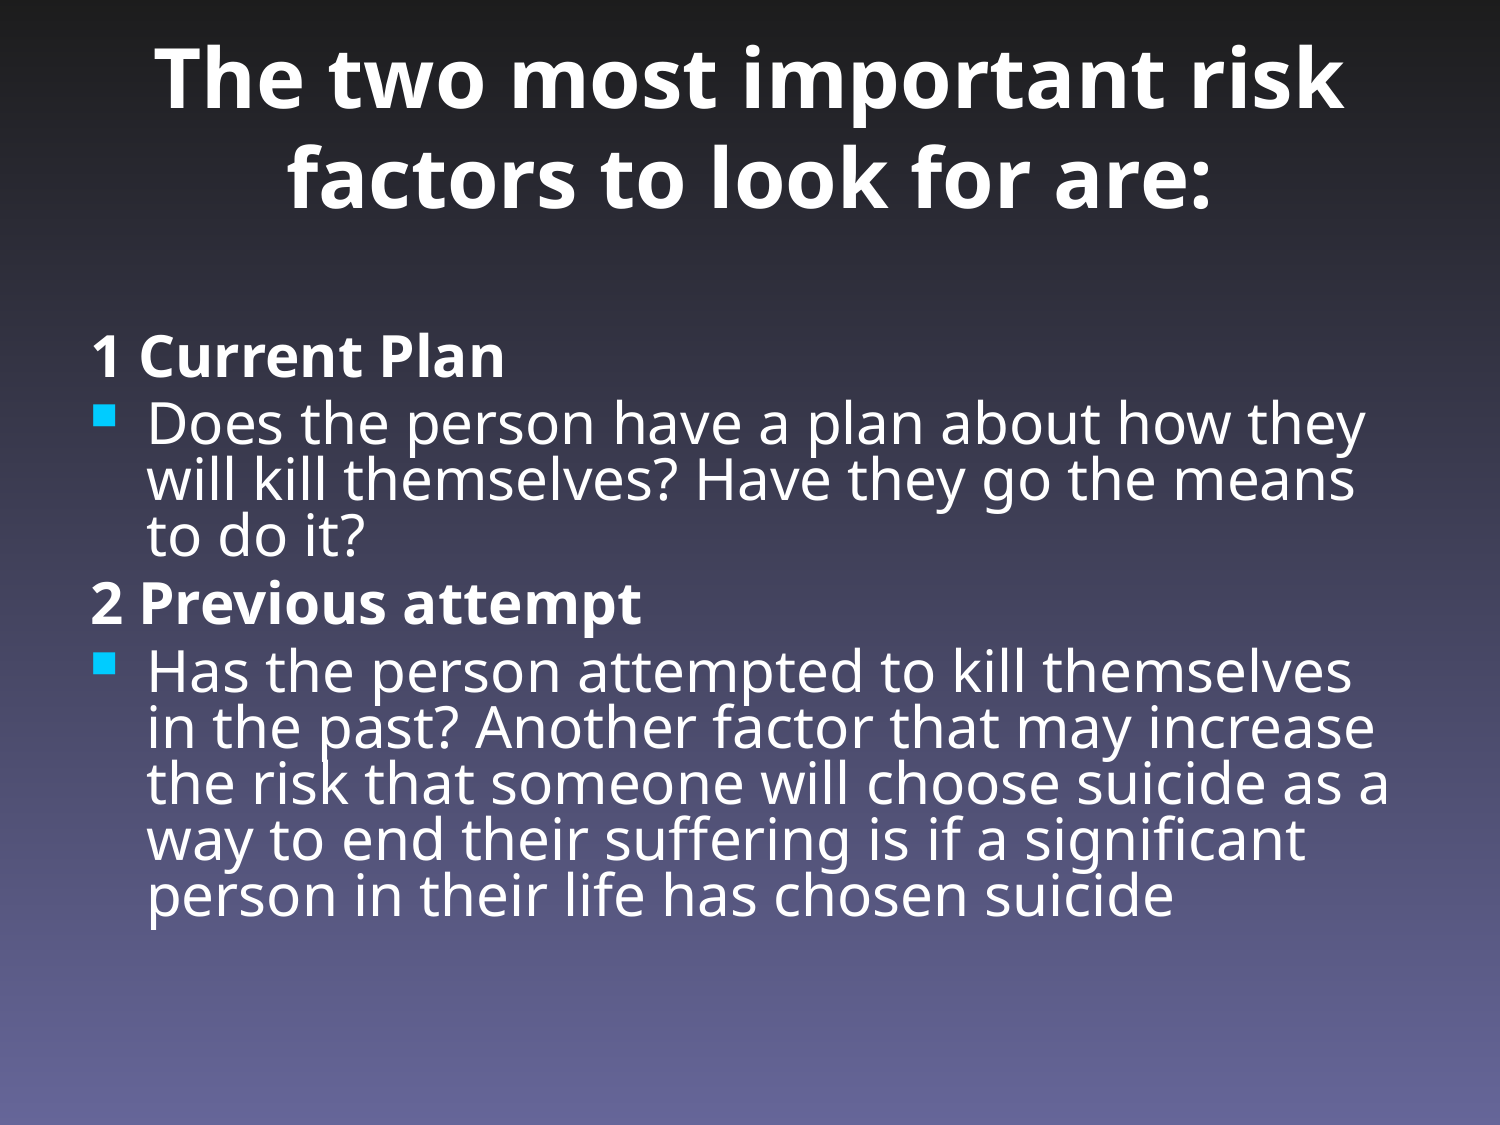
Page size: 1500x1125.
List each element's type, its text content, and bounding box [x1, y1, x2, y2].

title The two most important risk factors to look for are: [74, 62, 1426, 288]
list 1 Current Plan Does the person have a plan about how they will kill themselves? Have they go the means to do it? 2 Previous attempt Has the person attempted to kill themselves in the past? Another factor that may increase the risk that someone will choose suicide as a way to end their suffering is if a significant person in their life has chosen suicide [74, 324, 1426, 1001]
